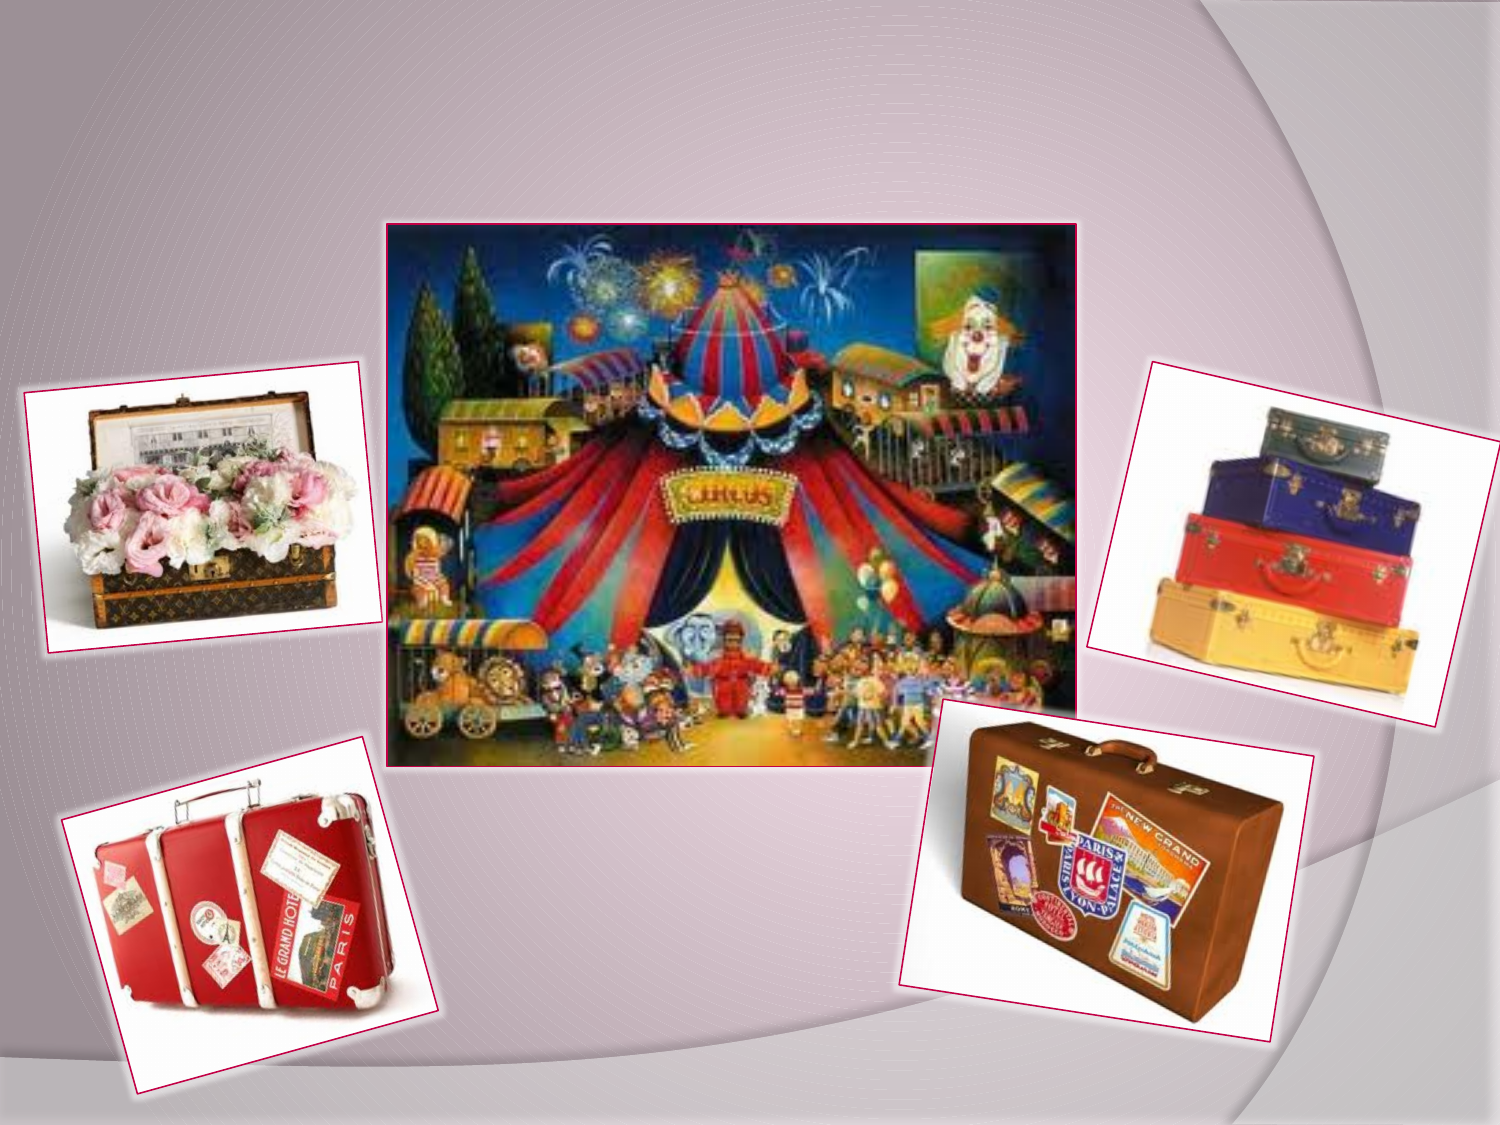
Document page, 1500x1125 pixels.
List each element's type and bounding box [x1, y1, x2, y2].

picture [268, 739, 369, 765]
picture [1326, 700, 1440, 725]
picture [1148, 364, 1265, 390]
picture [1115, 398, 1472, 691]
list [387, 224, 1076, 766]
picture [1168, 1024, 1271, 1040]
picture [919, 726, 1294, 1015]
picture [64, 815, 86, 900]
picture [1303, 756, 1312, 815]
picture [132, 1066, 231, 1092]
picture [94, 773, 406, 1057]
picture [1089, 571, 1107, 650]
picture [301, 363, 358, 369]
picture [49, 646, 104, 652]
picture [1481, 439, 1499, 518]
picture [414, 930, 437, 1016]
picture [36, 377, 371, 638]
picture [901, 925, 911, 985]
